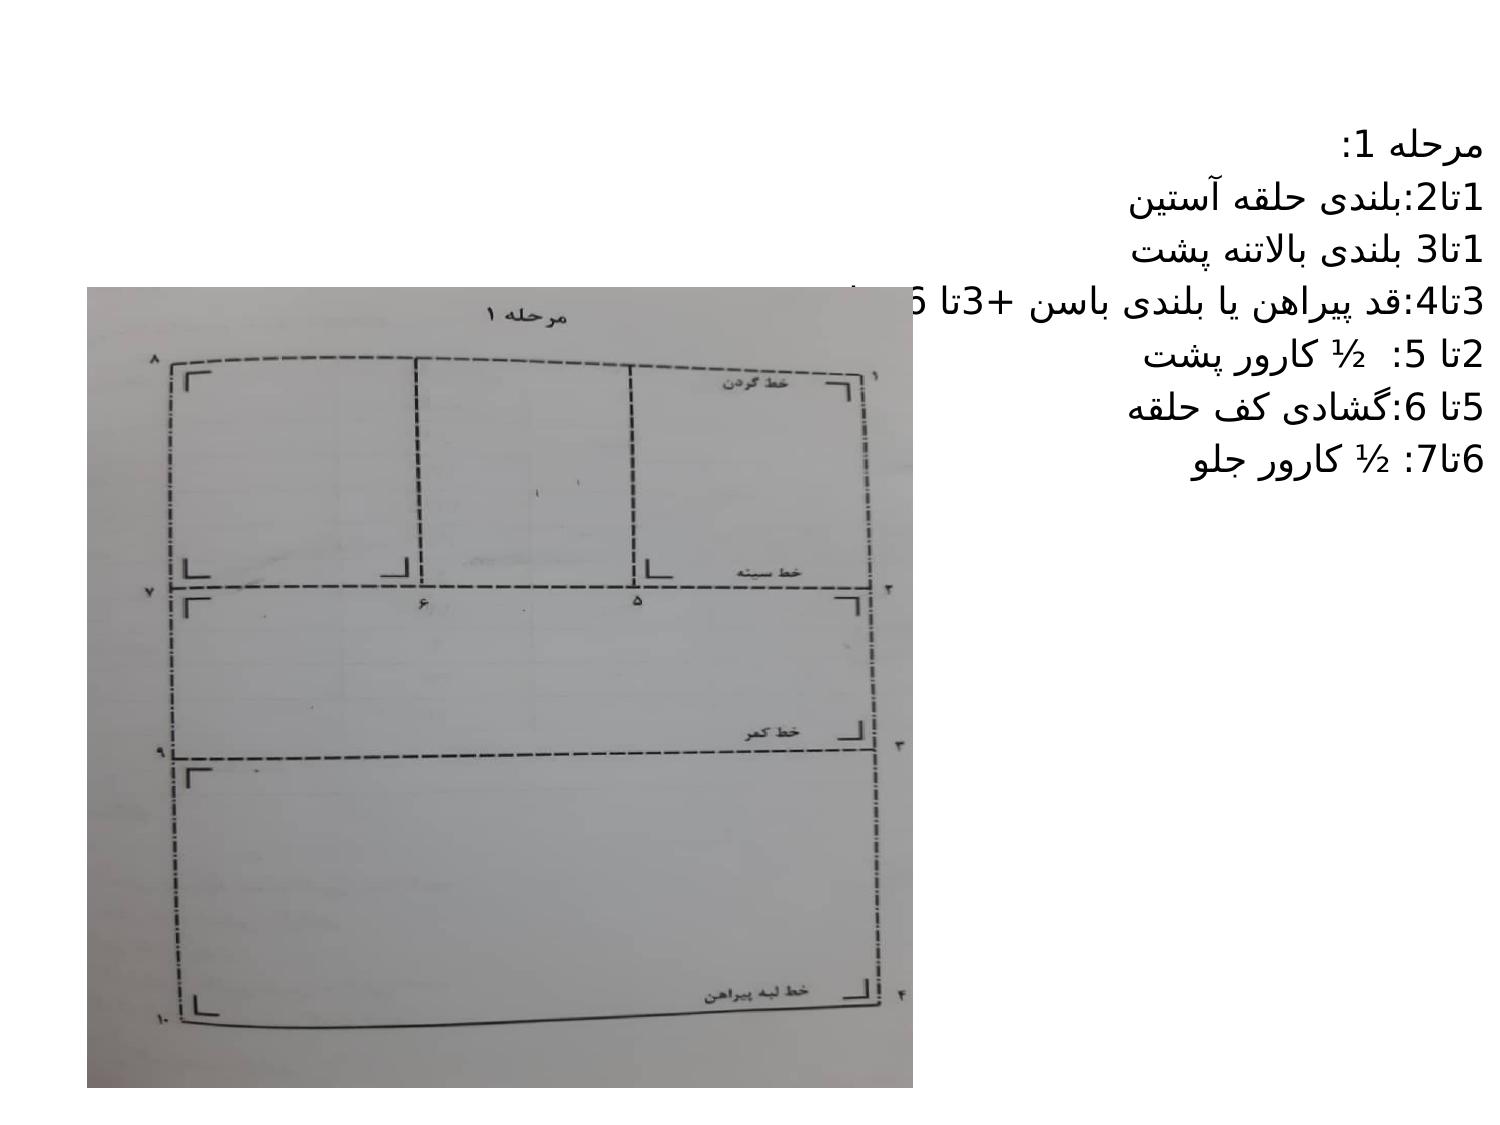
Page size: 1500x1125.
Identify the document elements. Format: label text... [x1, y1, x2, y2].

subtitle مرحله 1: 1تا2:بلندی حلقه آستین 1تا3 بلندی بالاتنه پشت 3تا4:قد پیراهن یا بلندی باسن +3تا 6 سانتیمتر 2تا 5: ½ کارور پشت 5تا 6:گشادی کف حلقه 6تا7: ½ کارور جلو [0, 112, 1500, 1125]
picture [87, 287, 913, 1088]
